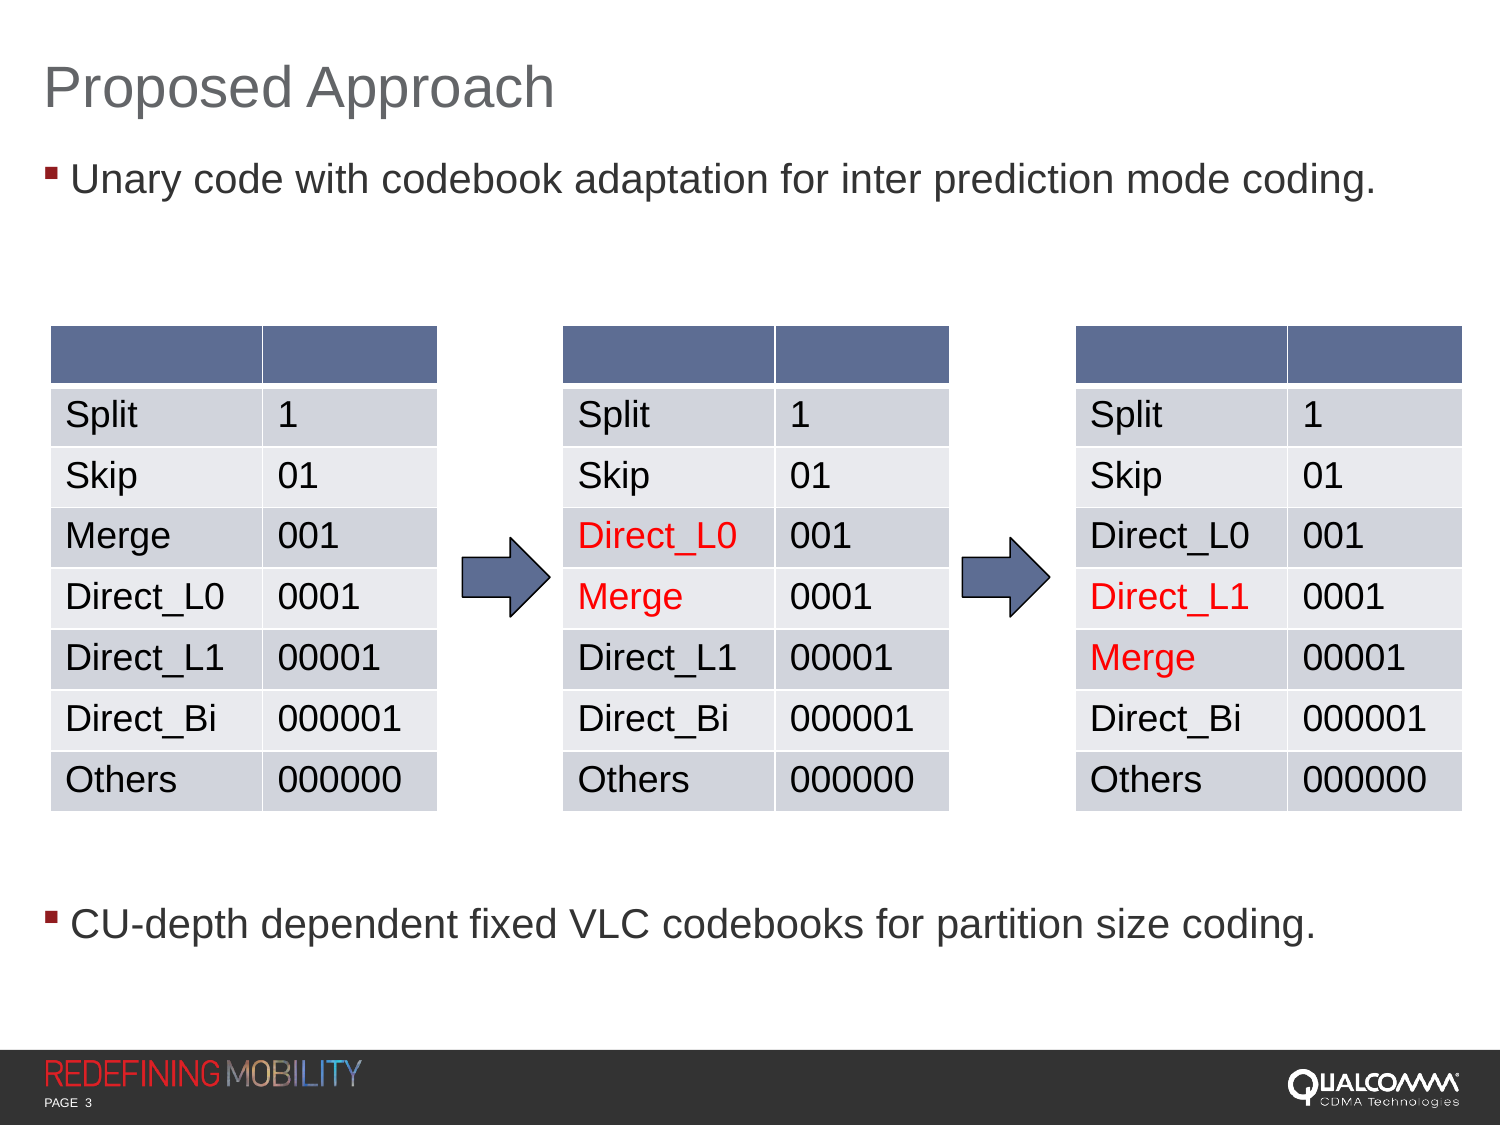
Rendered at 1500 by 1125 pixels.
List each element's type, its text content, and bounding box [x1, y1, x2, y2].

table_cell 00001 [776, 630, 949, 689]
table_cell 0001 [1288, 569, 1462, 628]
list Unary code with codebook adaptation for inter prediction mode coding. CU-depth dependent fixed VLC codebooks for partition size coding. [26, 148, 1457, 1021]
table_cell 00001 [263, 630, 437, 689]
text_box [962, 537, 1050, 617]
table_cell 001 [776, 508, 949, 567]
table_cell Split [1076, 389, 1287, 446]
table_cell Direct_Bi [1076, 691, 1287, 750]
table_cell Direct_L1 [51, 630, 262, 689]
table_cell 000000 [1288, 752, 1462, 811]
table_header [1076, 326, 1287, 383]
table_header [776, 326, 949, 383]
table_cell 01 [776, 448, 949, 507]
picture [1278, 1058, 1478, 1114]
table_cell Direct_L1 [563, 630, 774, 689]
table_cell 0001 [263, 569, 437, 628]
table_cell 00001 [1288, 630, 1462, 689]
table_cell Direct_L0 [563, 508, 774, 567]
table_cell 01 [263, 448, 437, 507]
table_cell Others [563, 752, 774, 811]
table_cell 000001 [263, 691, 437, 750]
table_cell Others [1076, 752, 1287, 811]
table_header [1288, 326, 1462, 383]
table_cell 001 [263, 508, 437, 567]
table_cell Direct_Bi [563, 691, 774, 750]
table_cell Direct_L1 [1076, 569, 1287, 628]
table_cell Skip [563, 448, 774, 507]
table_cell Direct_L0 [51, 569, 262, 628]
title Proposed Approach [28, 44, 1462, 138]
table_cell Merge [51, 508, 262, 567]
table_cell 000001 [1288, 691, 1462, 750]
picture [30, 1048, 372, 1099]
table_cell Skip [1076, 448, 1287, 507]
table_cell Others [51, 752, 262, 811]
table_cell 000000 [776, 752, 949, 811]
table_cell 000001 [776, 691, 949, 750]
table_cell 01 [1288, 448, 1462, 507]
table_cell 000000 [263, 752, 437, 811]
text_box [462, 537, 550, 617]
table_cell 1 [263, 389, 437, 446]
table_header [563, 326, 774, 383]
table_cell Merge [1076, 630, 1287, 689]
table_cell Split [563, 389, 774, 446]
table_cell 1 [1288, 389, 1462, 446]
table_cell 1 [776, 389, 949, 446]
table_header [263, 326, 437, 383]
table_cell Split [51, 389, 262, 446]
table_cell Direct_Bi [51, 691, 262, 750]
table_cell Direct_L0 [1076, 508, 1287, 567]
table_cell 0001 [776, 569, 949, 628]
table_cell 001 [1288, 508, 1462, 567]
table_cell Skip [51, 448, 262, 507]
table_header [51, 326, 262, 383]
table_cell Merge [563, 569, 774, 628]
